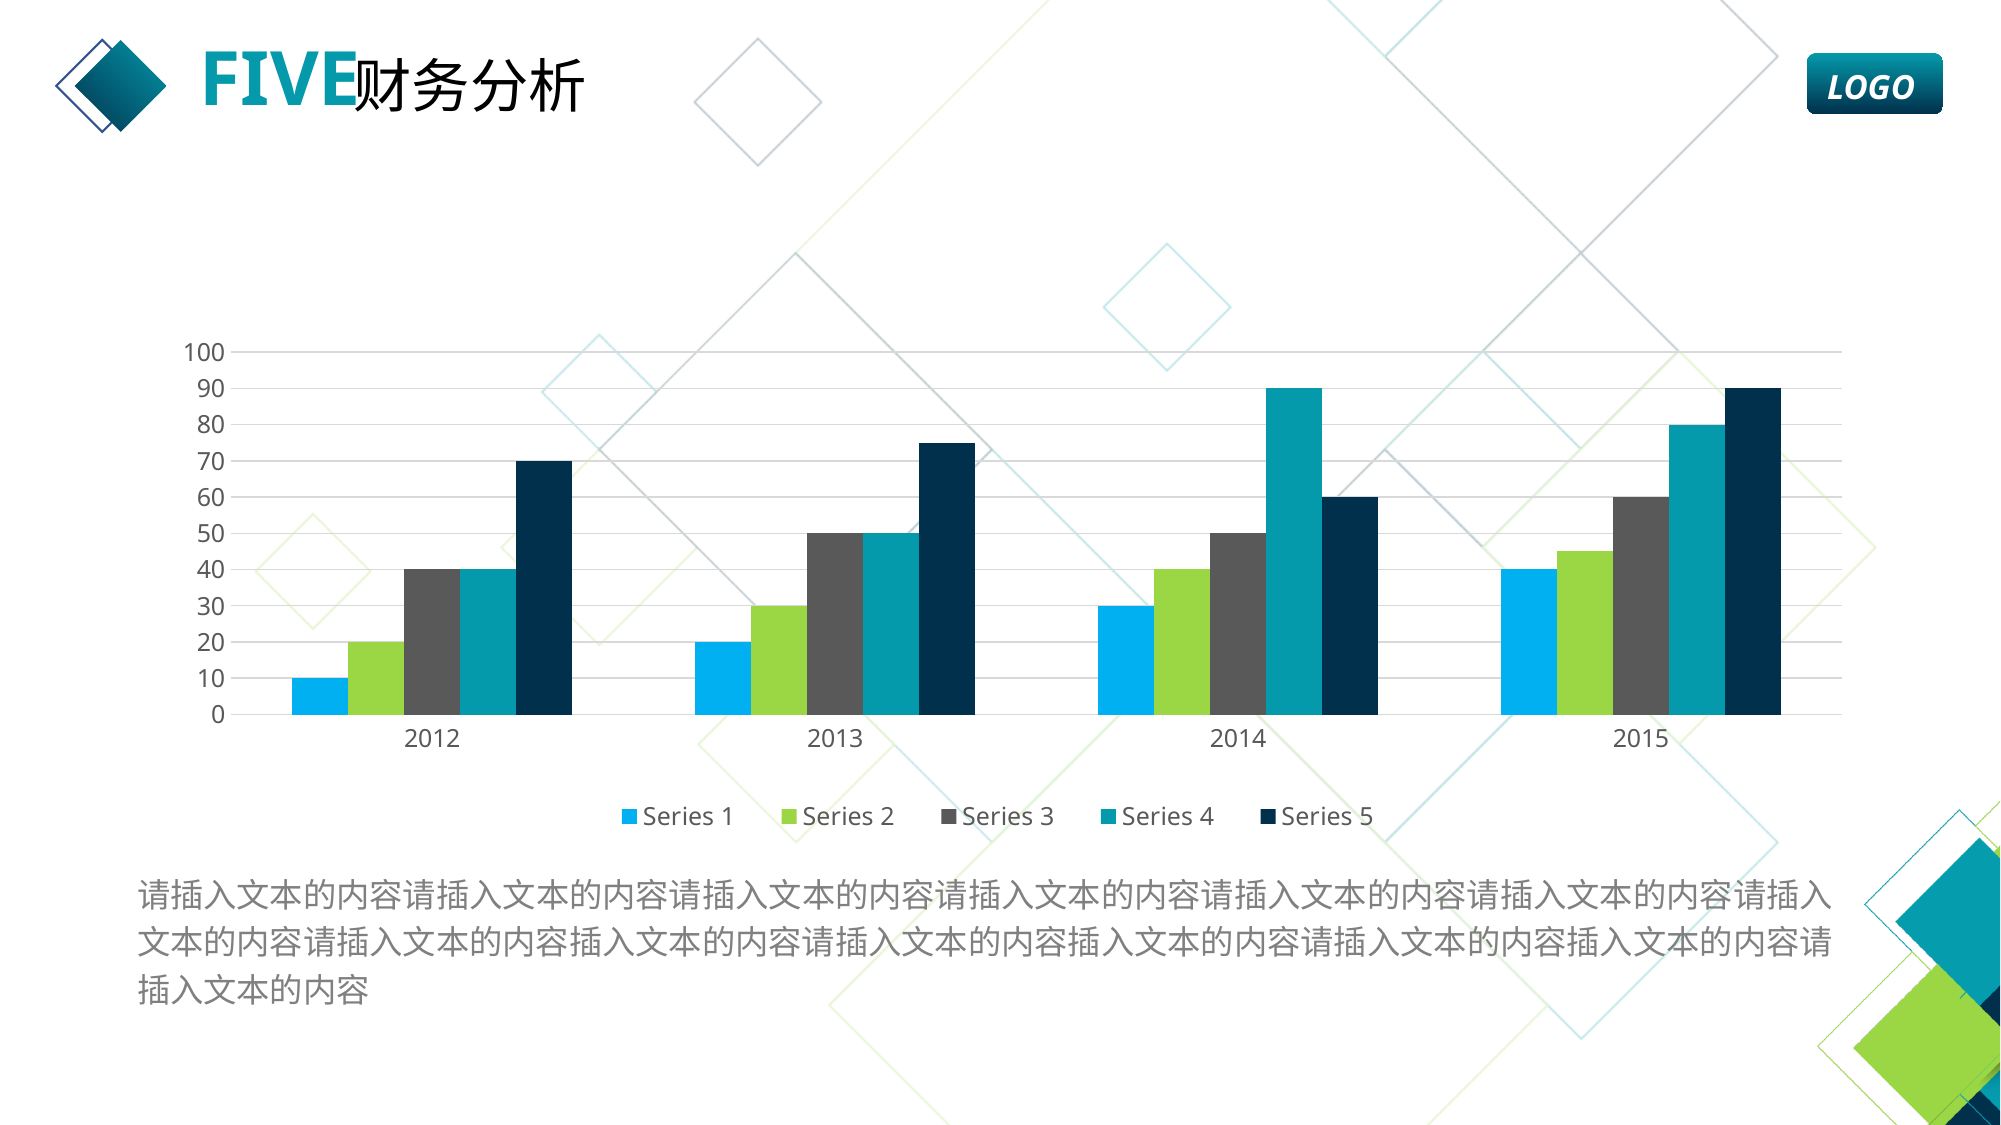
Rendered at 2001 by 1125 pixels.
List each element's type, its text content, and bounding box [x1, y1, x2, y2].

text_box 请插入文本的内容请插入文本的内容请插入文本的内容请插入文本的内容请插入文本的内容请插入文本的内容请插入文本的内容请插入文本的内容插入文本的内容请插入文本的内容插入文本的内容请插入文本的内容插入文本的内容请插入文本的内容 [122, 858, 1870, 1065]
chart [155, 246, 1845, 855]
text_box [185, 23, 969, 130]
picture [1798, 691, 2001, 1125]
